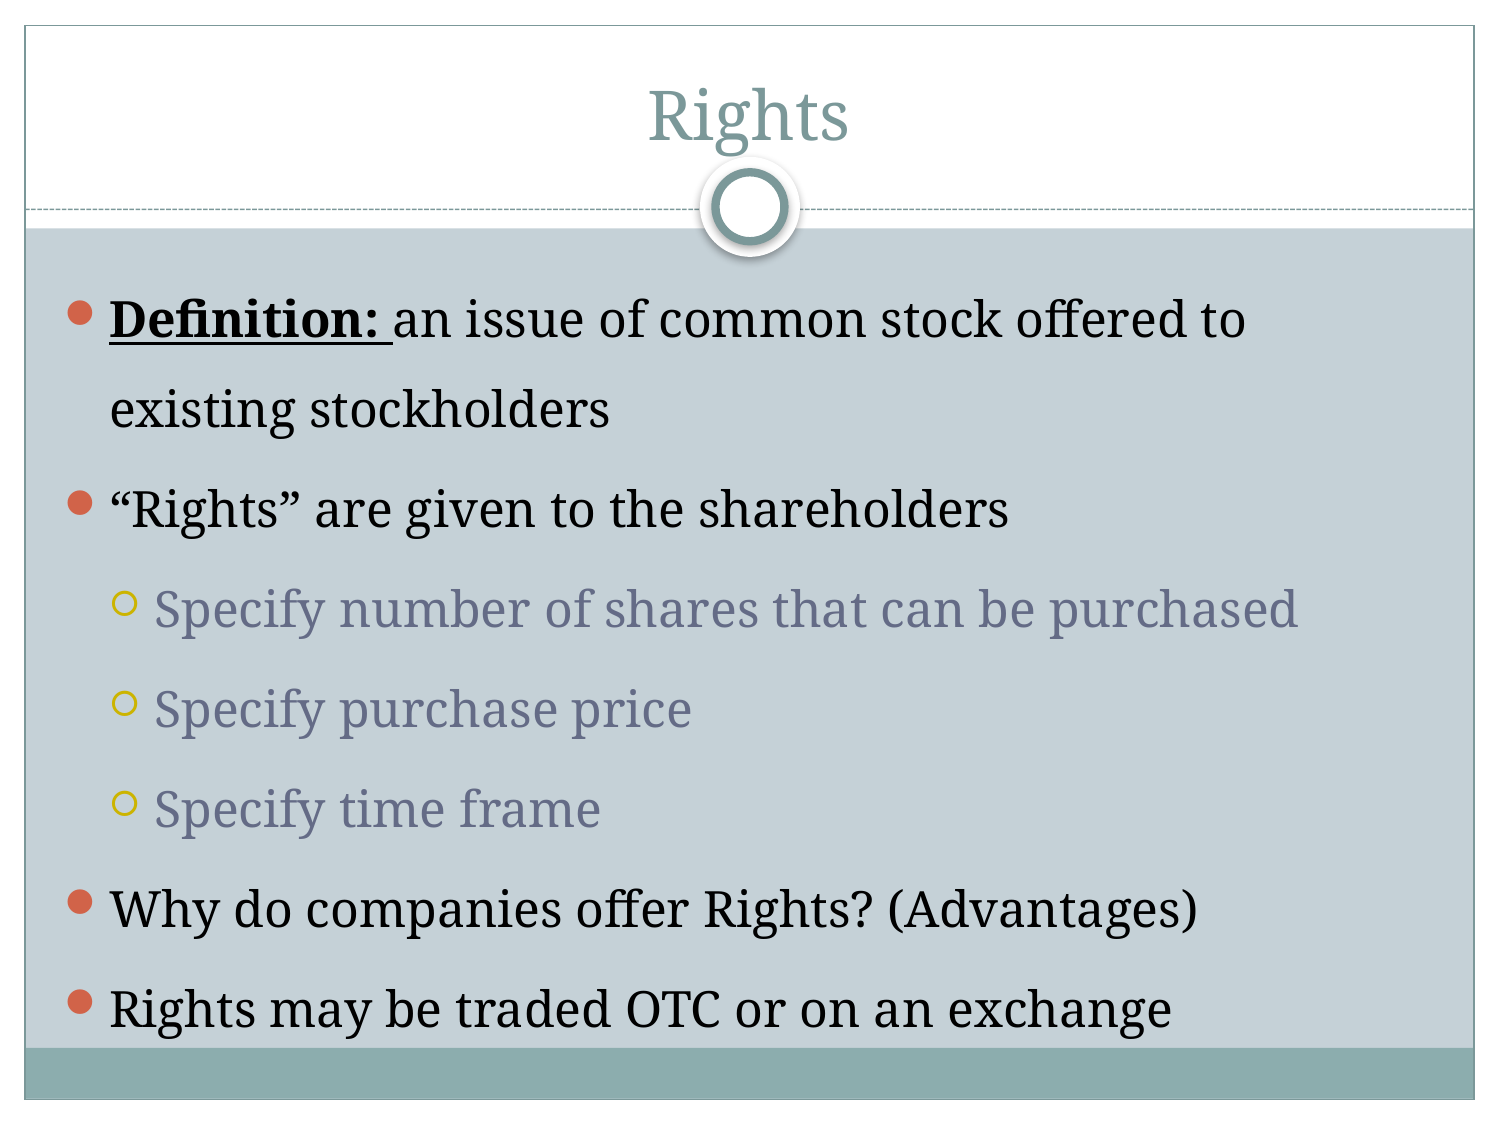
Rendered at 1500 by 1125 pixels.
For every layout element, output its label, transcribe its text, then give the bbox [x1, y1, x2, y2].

title Rights [49, 37, 1450, 162]
list Definition: an issue of common stock offered to existing stockholders “Rights” are given to the shareholders Specify number of shares that can be purchased Specify purchase price Specify time frame Why do companies offer Rights? (Advantages) Rights may be traded OTC or on an exchange [49, 250, 1445, 1050]
